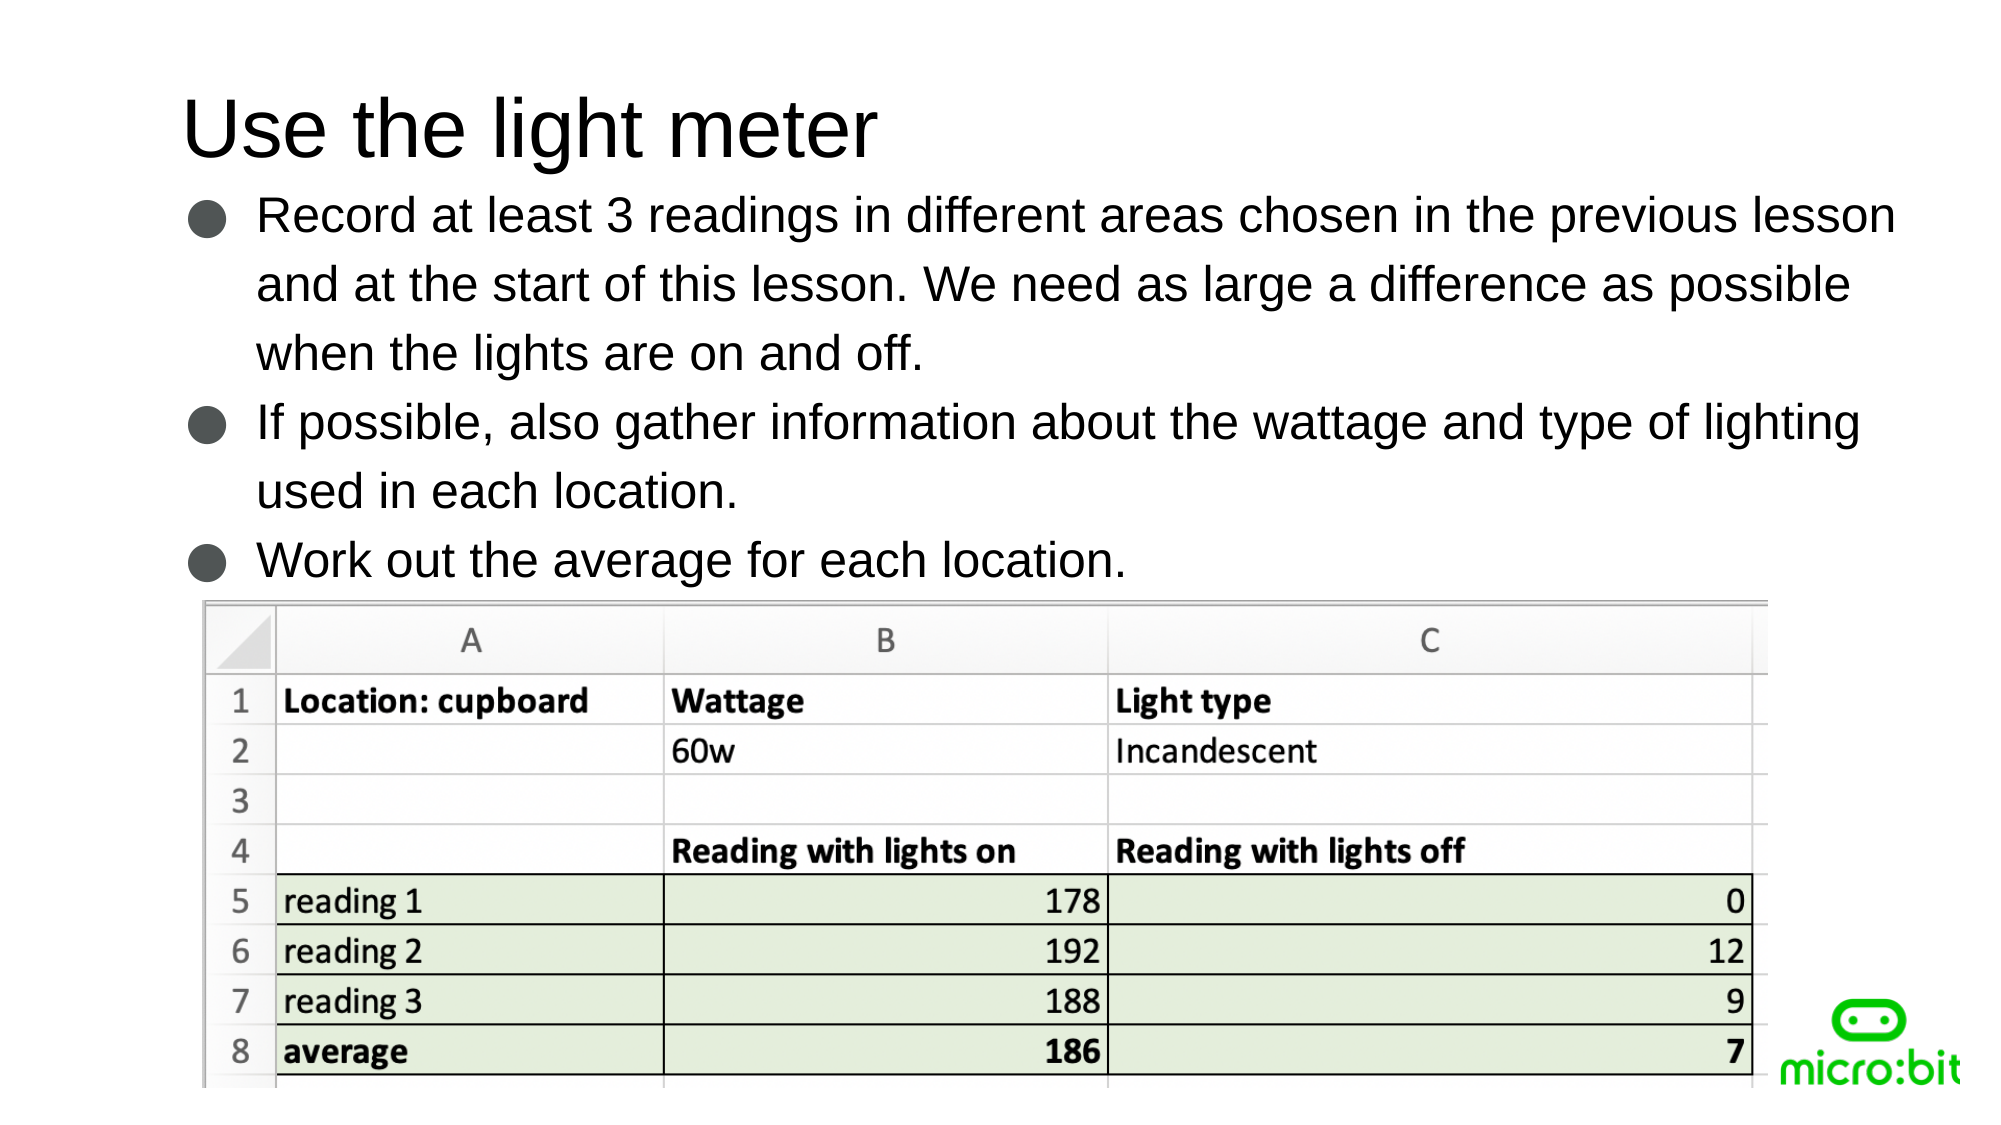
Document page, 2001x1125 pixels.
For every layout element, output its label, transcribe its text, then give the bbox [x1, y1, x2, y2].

text_box Use the light meter Record at least 3 readings in different areas chosen in the previous lesson and at the start of this lesson. We need as large a difference as possible when the lights are on and off. If possible, also gather information about the wattage and type of lighting used in each location. Work out the average for each location. [166, 60, 1918, 884]
picture [1780, 998, 1960, 1086]
picture [202, 600, 1768, 1089]
